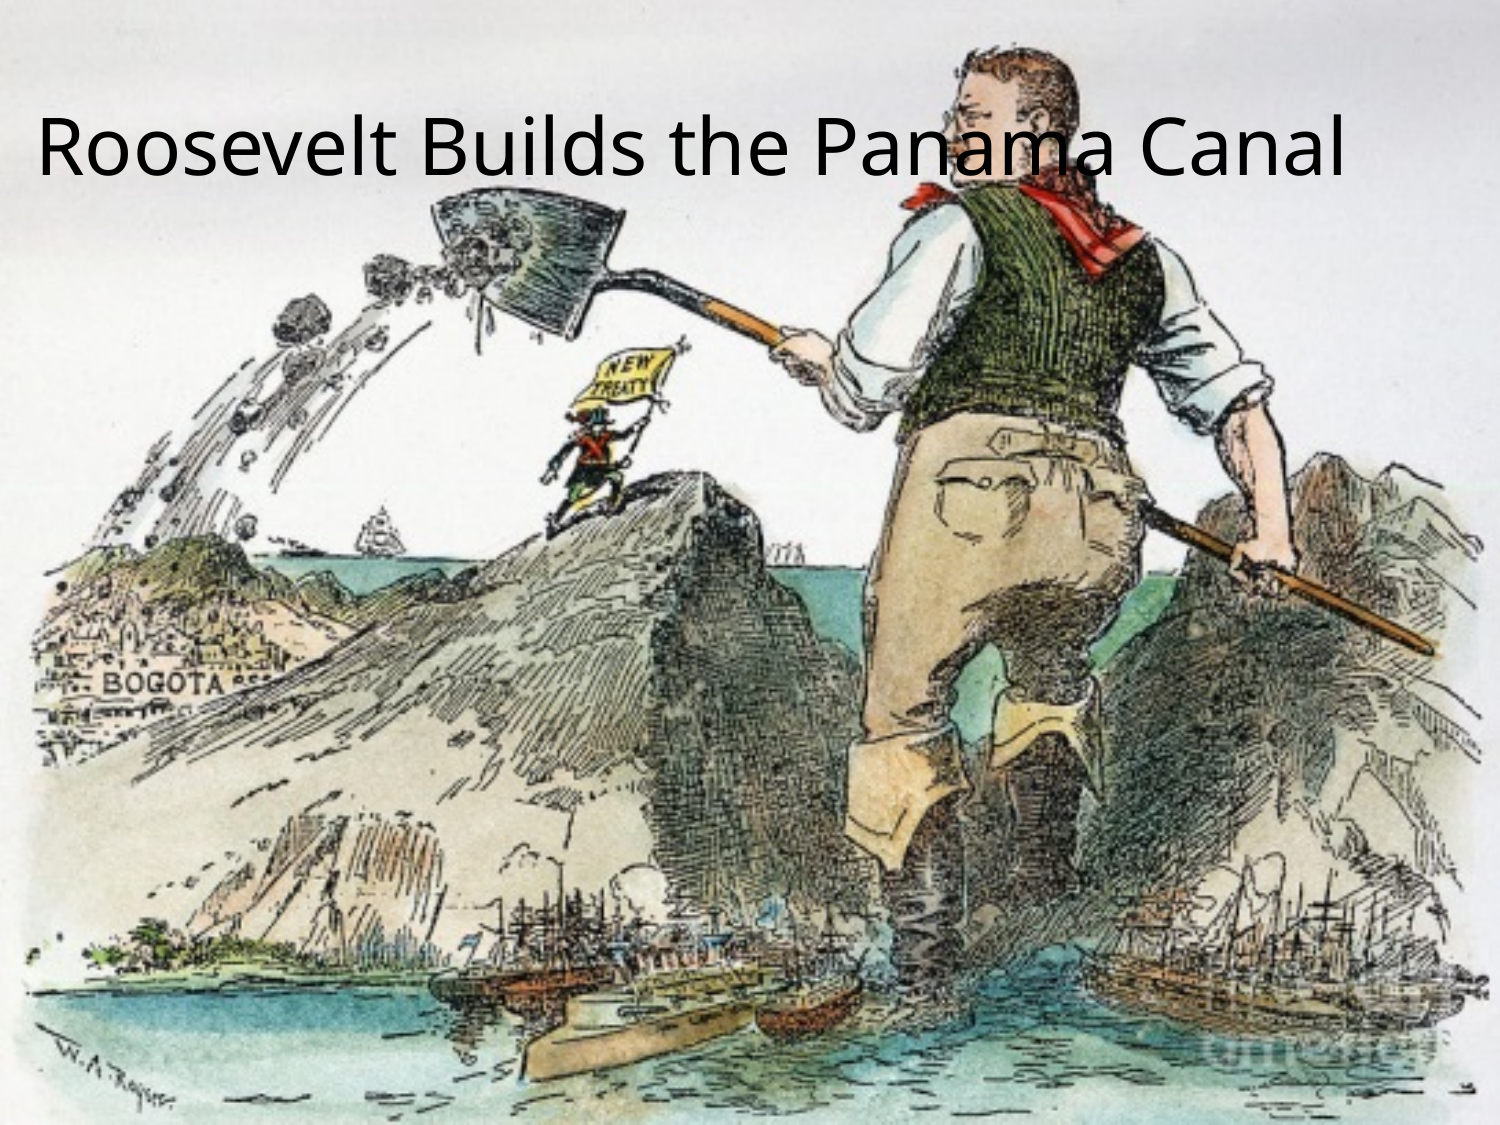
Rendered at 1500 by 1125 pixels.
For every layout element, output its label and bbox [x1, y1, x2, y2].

list [0, 0, 1500, 1125]
